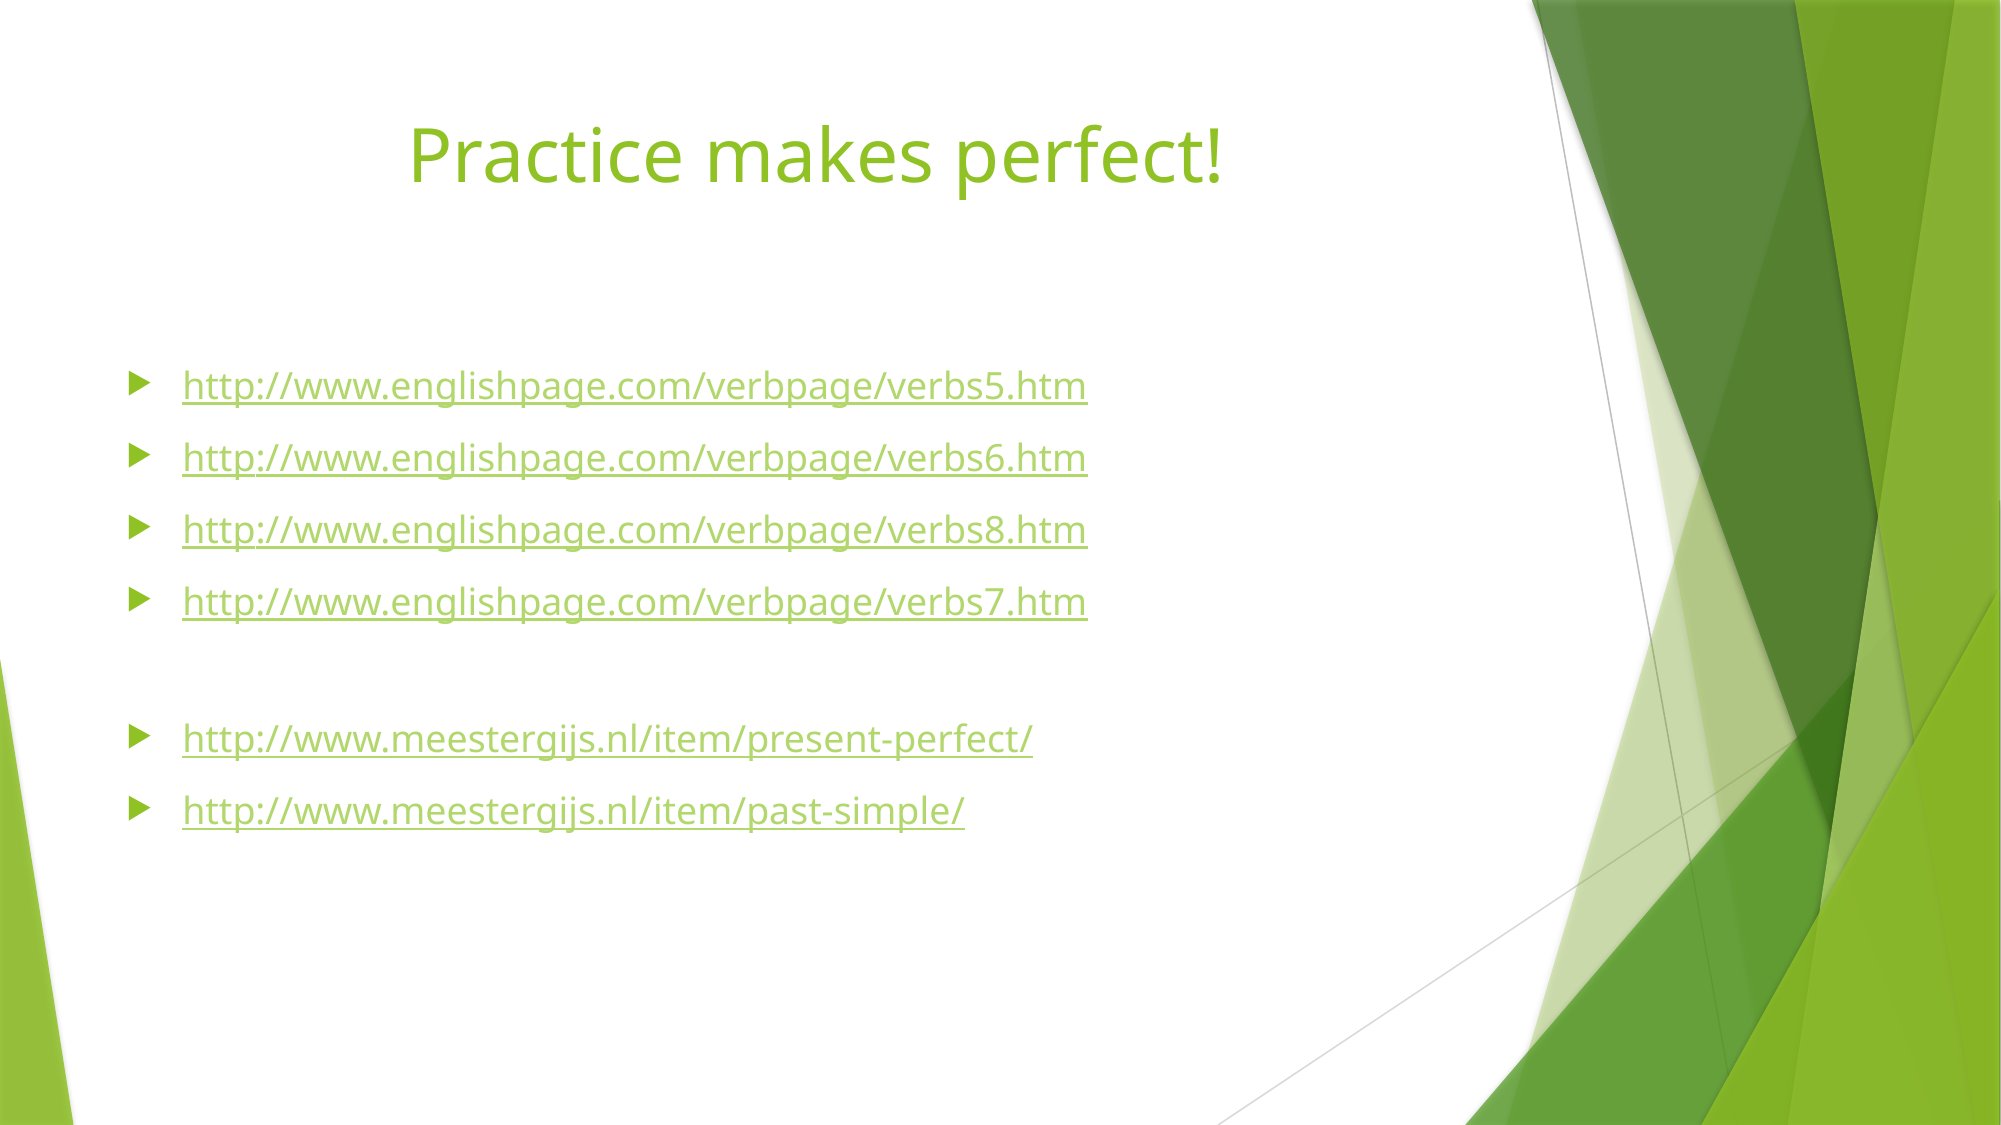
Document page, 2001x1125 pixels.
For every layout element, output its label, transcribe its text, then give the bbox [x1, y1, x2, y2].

list http://www.englishpage.com/verbpage/verbs5.htm http://www.englishpage.com/verbpage/verbs6.htm http://www.englishpage.com/verbpage/verbs8.htm http://www.englishpage.com/verbpage/verbs7.htm http://www.meestergijs.nl/item/present-perfect/ http://www.meestergijs.nl/item/past-simple/ [111, 354, 1522, 992]
title Practice makes perfect! [111, 99, 1522, 317]
